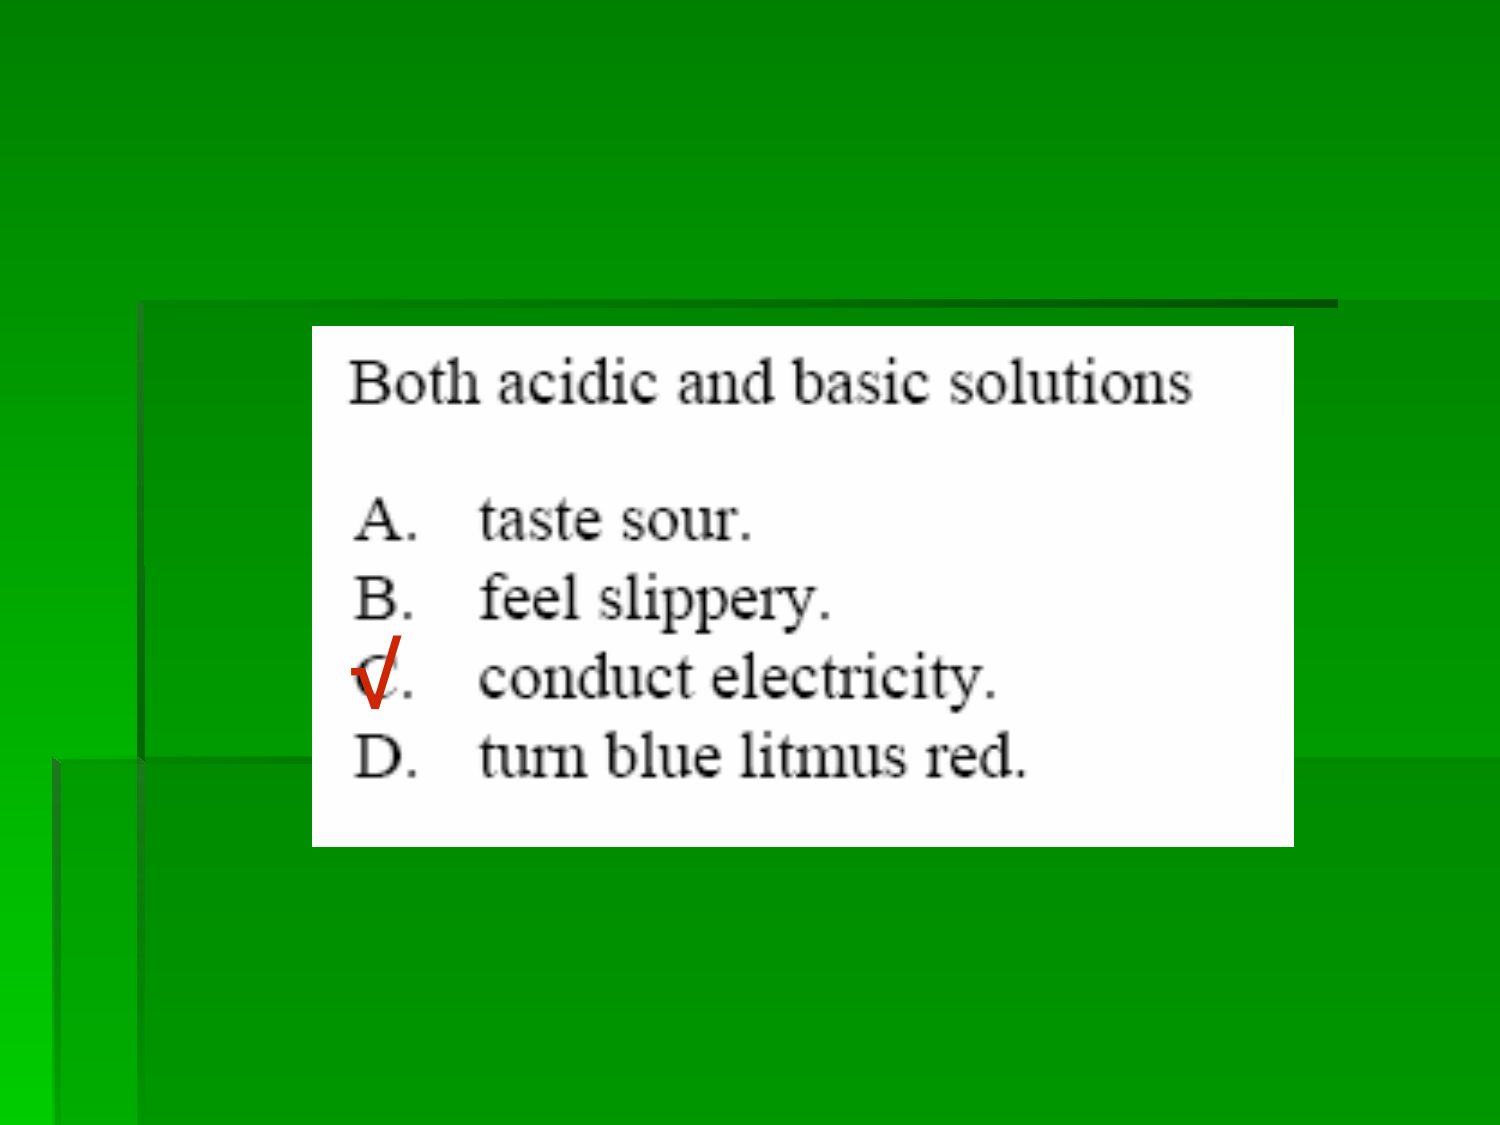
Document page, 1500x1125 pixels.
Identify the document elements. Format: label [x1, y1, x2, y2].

picture [312, 326, 1294, 848]
